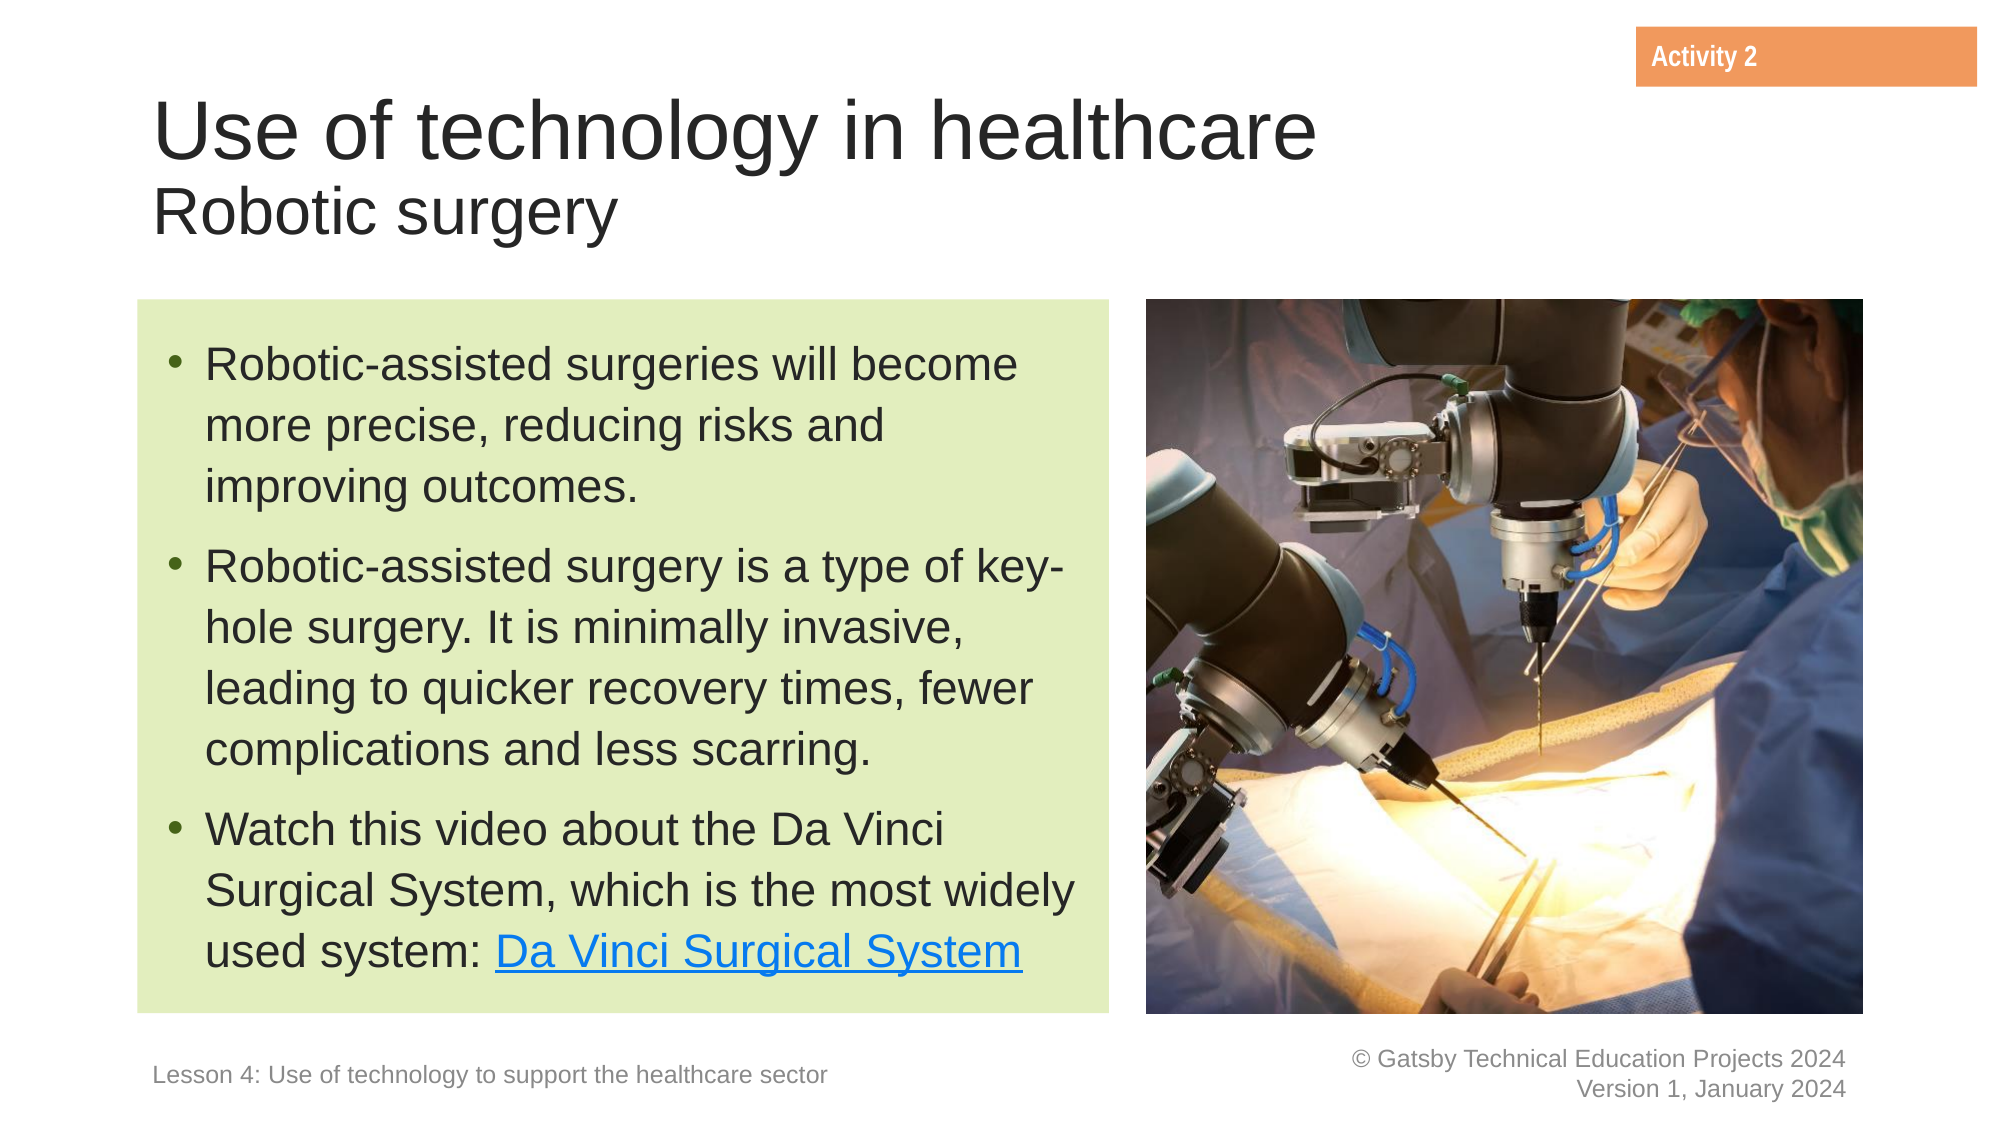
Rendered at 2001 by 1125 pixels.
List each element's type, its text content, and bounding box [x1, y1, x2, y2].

list Robotic-assisted surgeries will become more precise, reducing risks and improving outcomes.​ Robotic-assisted surgery is a type of key-hole surgery. It is minimally invasive, leading to quicker recovery times, fewer complications and less scarring.​ Watch this video about the Da Vinci Surgical System, which is the most widely used system: Da Vinci Surgical System [137, 299, 1109, 1014]
list Lesson 4: Use of technology to support the healthcare sector [137, 1042, 973, 1103]
list Activity 2 [1636, 26, 1978, 87]
title Use of technology in healthcare Robotic surgery [137, 59, 1863, 278]
picture [1146, 299, 1863, 1014]
